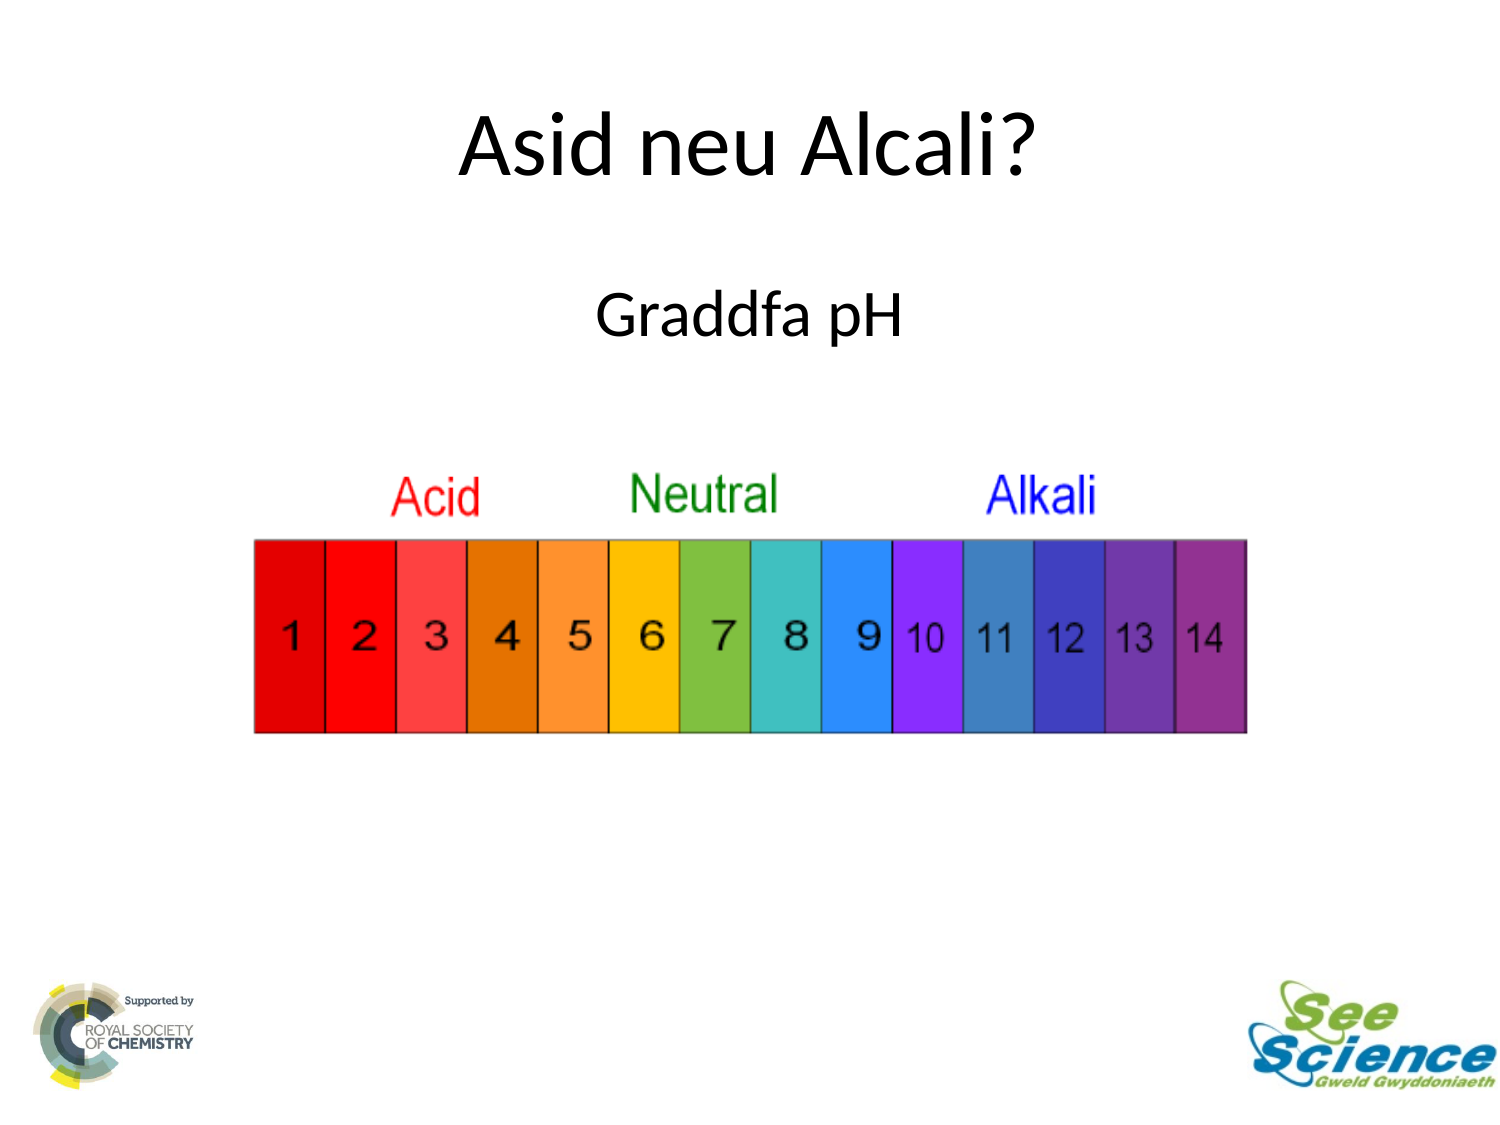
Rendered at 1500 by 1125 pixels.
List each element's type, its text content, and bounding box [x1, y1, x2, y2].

picture [1247, 979, 1499, 1091]
list Graddfa pH [75, 262, 1425, 1005]
picture [1, 951, 224, 1119]
title Asid neu Alcali? [75, 45, 1425, 233]
picture [241, 461, 1259, 741]
